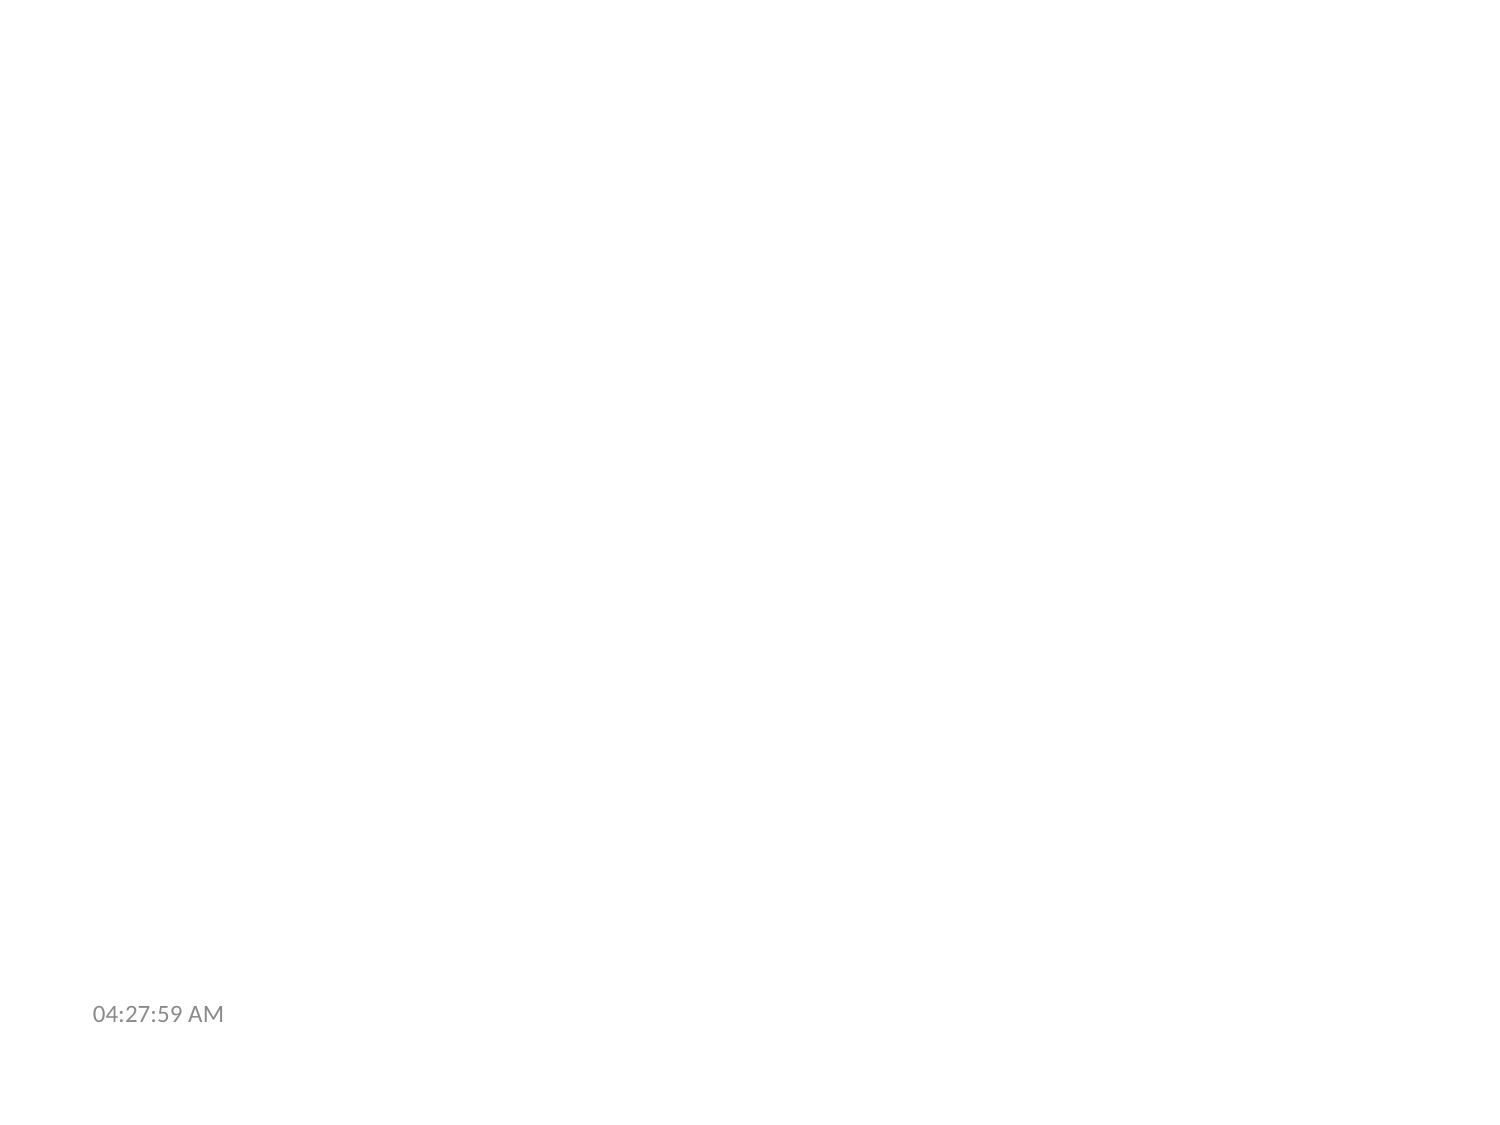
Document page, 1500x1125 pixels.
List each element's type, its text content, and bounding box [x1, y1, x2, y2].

text_box 3:35:09 PM [77, 982, 428, 1043]
